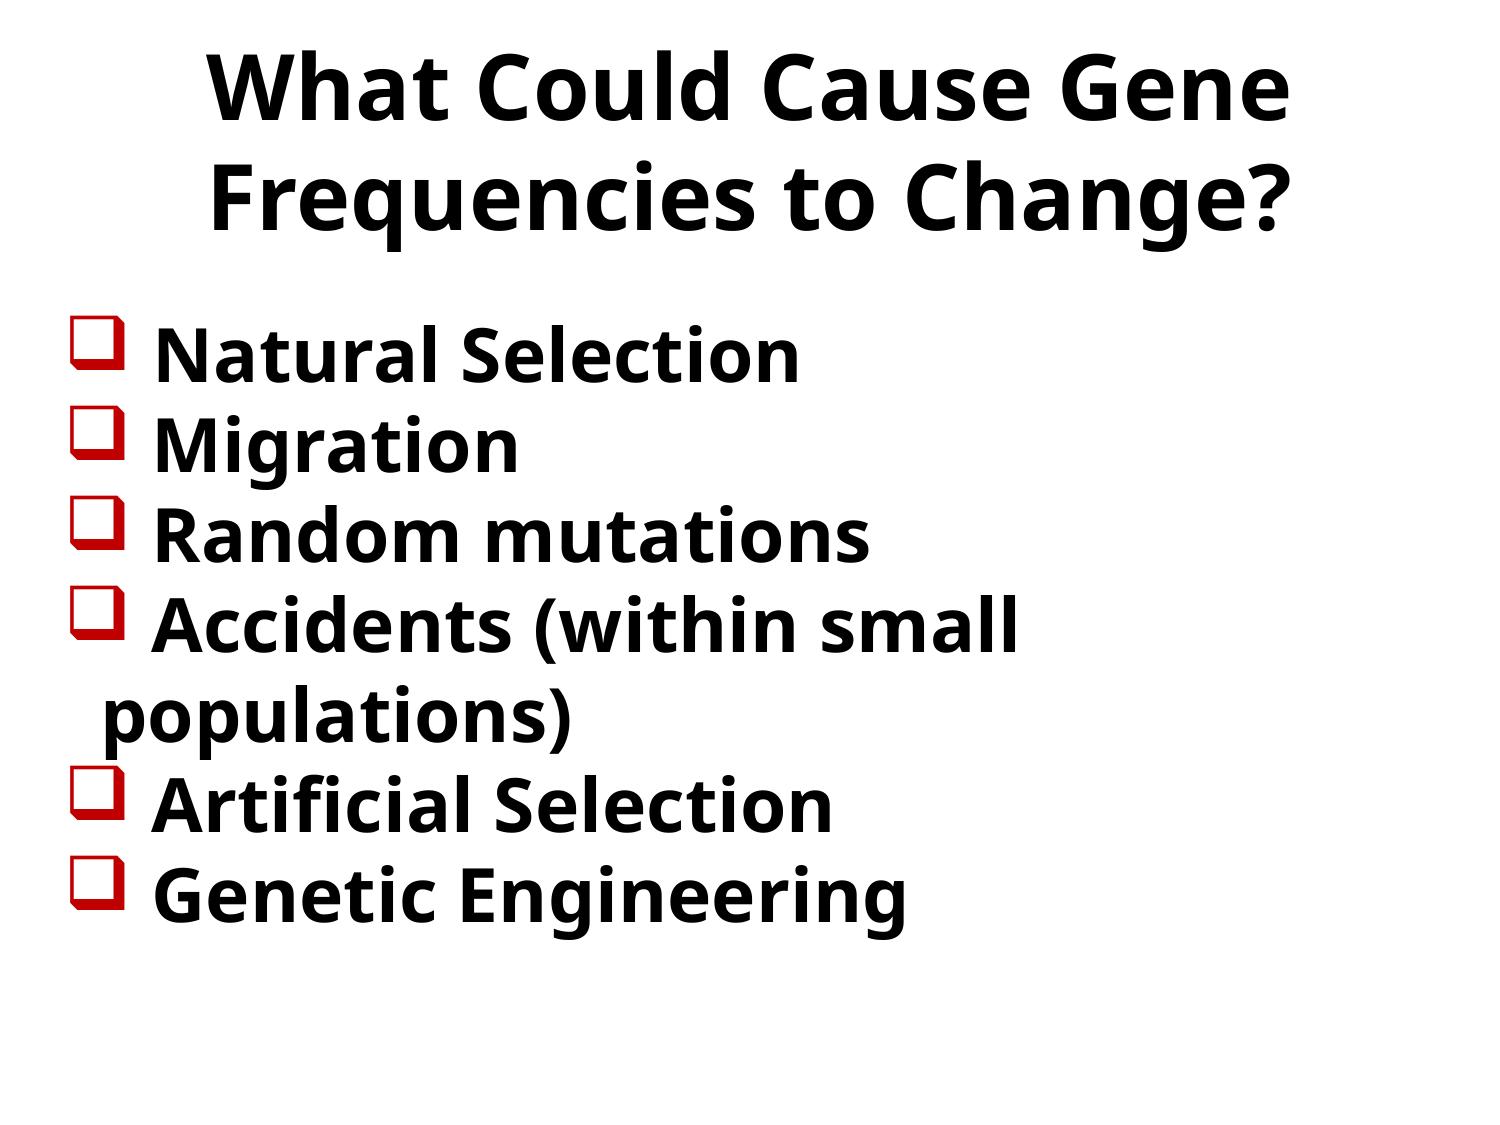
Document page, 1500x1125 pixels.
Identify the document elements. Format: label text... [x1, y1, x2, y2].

title What Could Cause Gene Frequencies to Change? [74, 44, 1426, 233]
text_box Natural Selection Migration Random mutations Accidents (within small populations) Artificial Selection Genetic Engineering [50, 299, 1500, 945]
